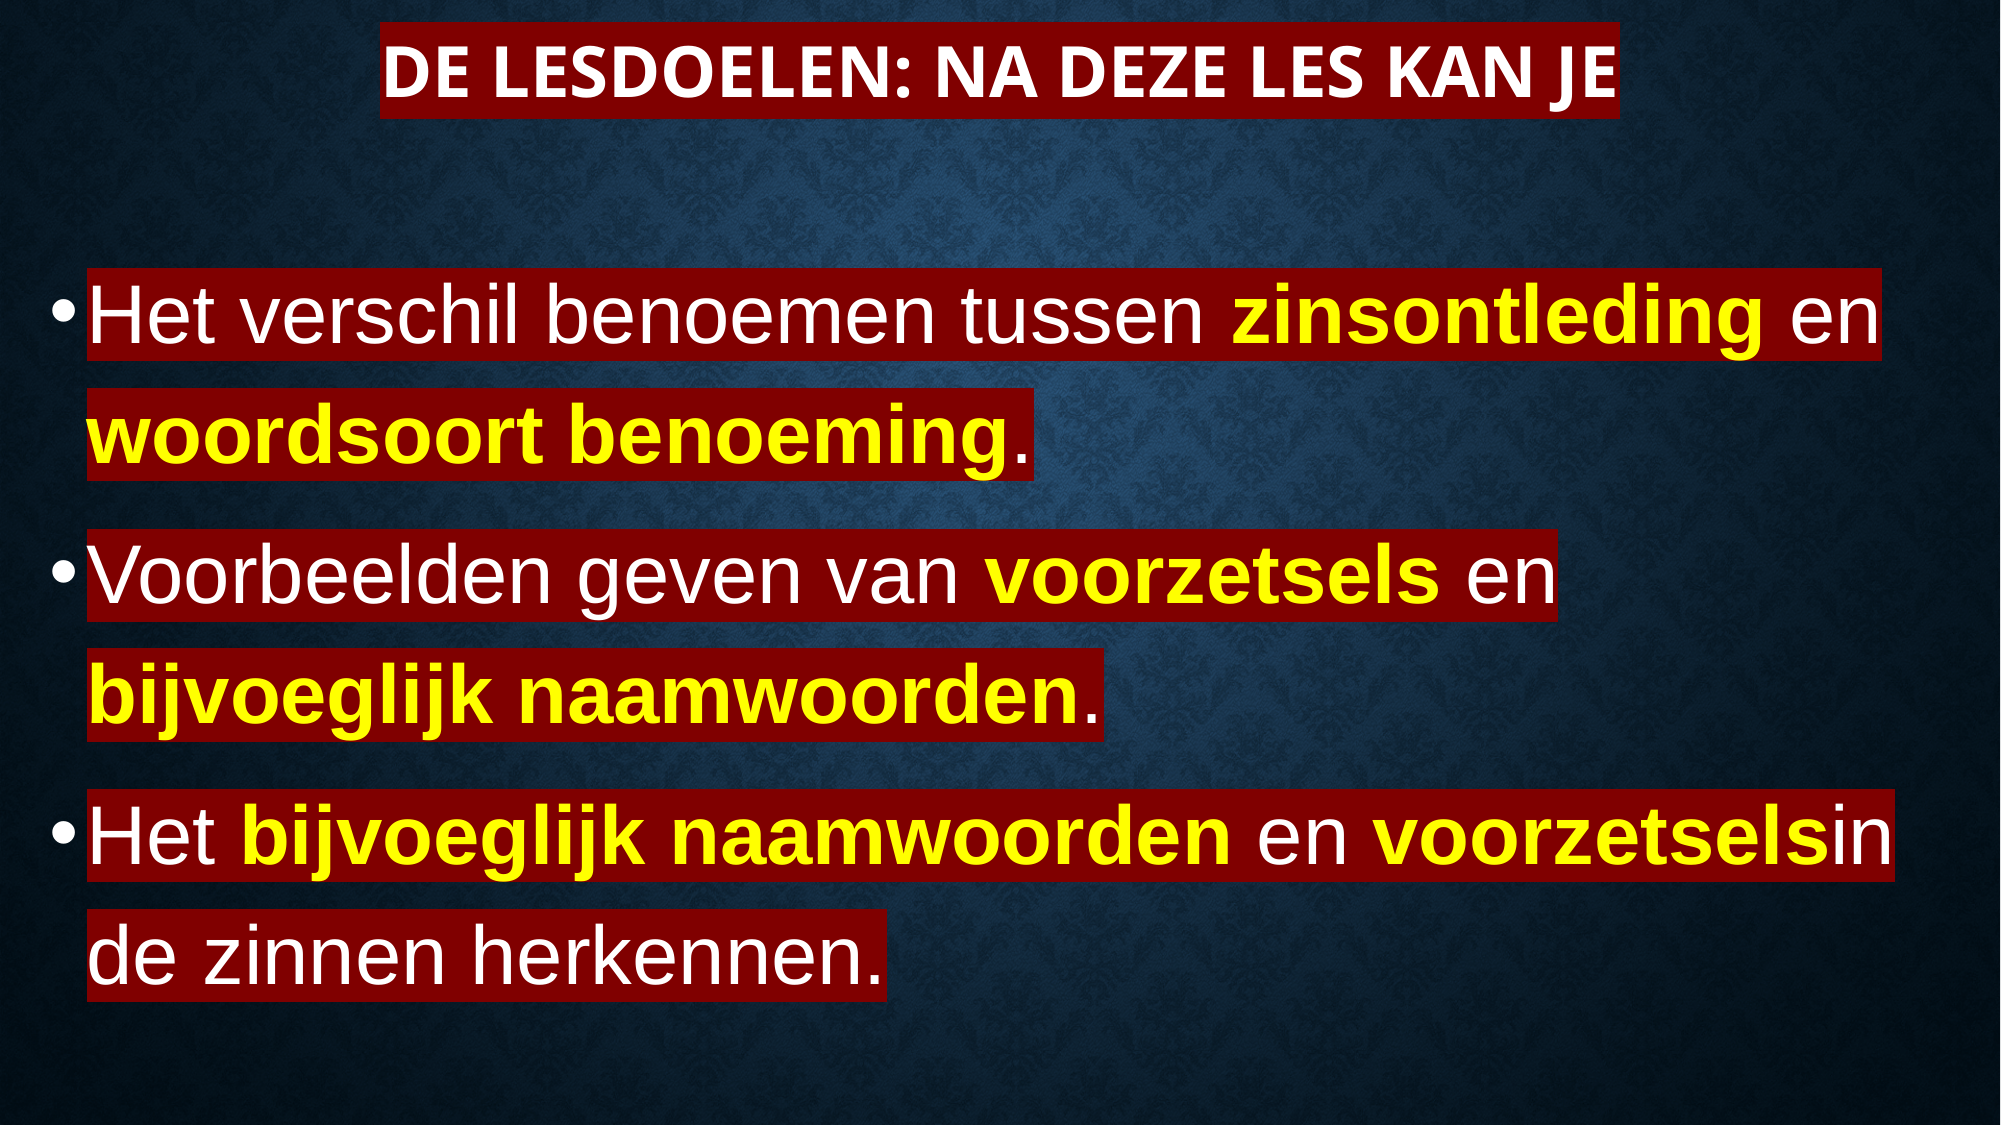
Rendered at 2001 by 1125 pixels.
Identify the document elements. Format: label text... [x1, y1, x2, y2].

list Het verschil benoemen tussen zinsontleding en woordsoort benoeming. Voorbeelden geven van voorzetsels en bijvoeglijk naamwoorden. Het bijvoeglijk naamwoorden en voorzetselsin de zinnen herkennen. [34, 232, 2000, 1125]
title De lesdoelen: na deze les kan je [150, 0, 1850, 184]
